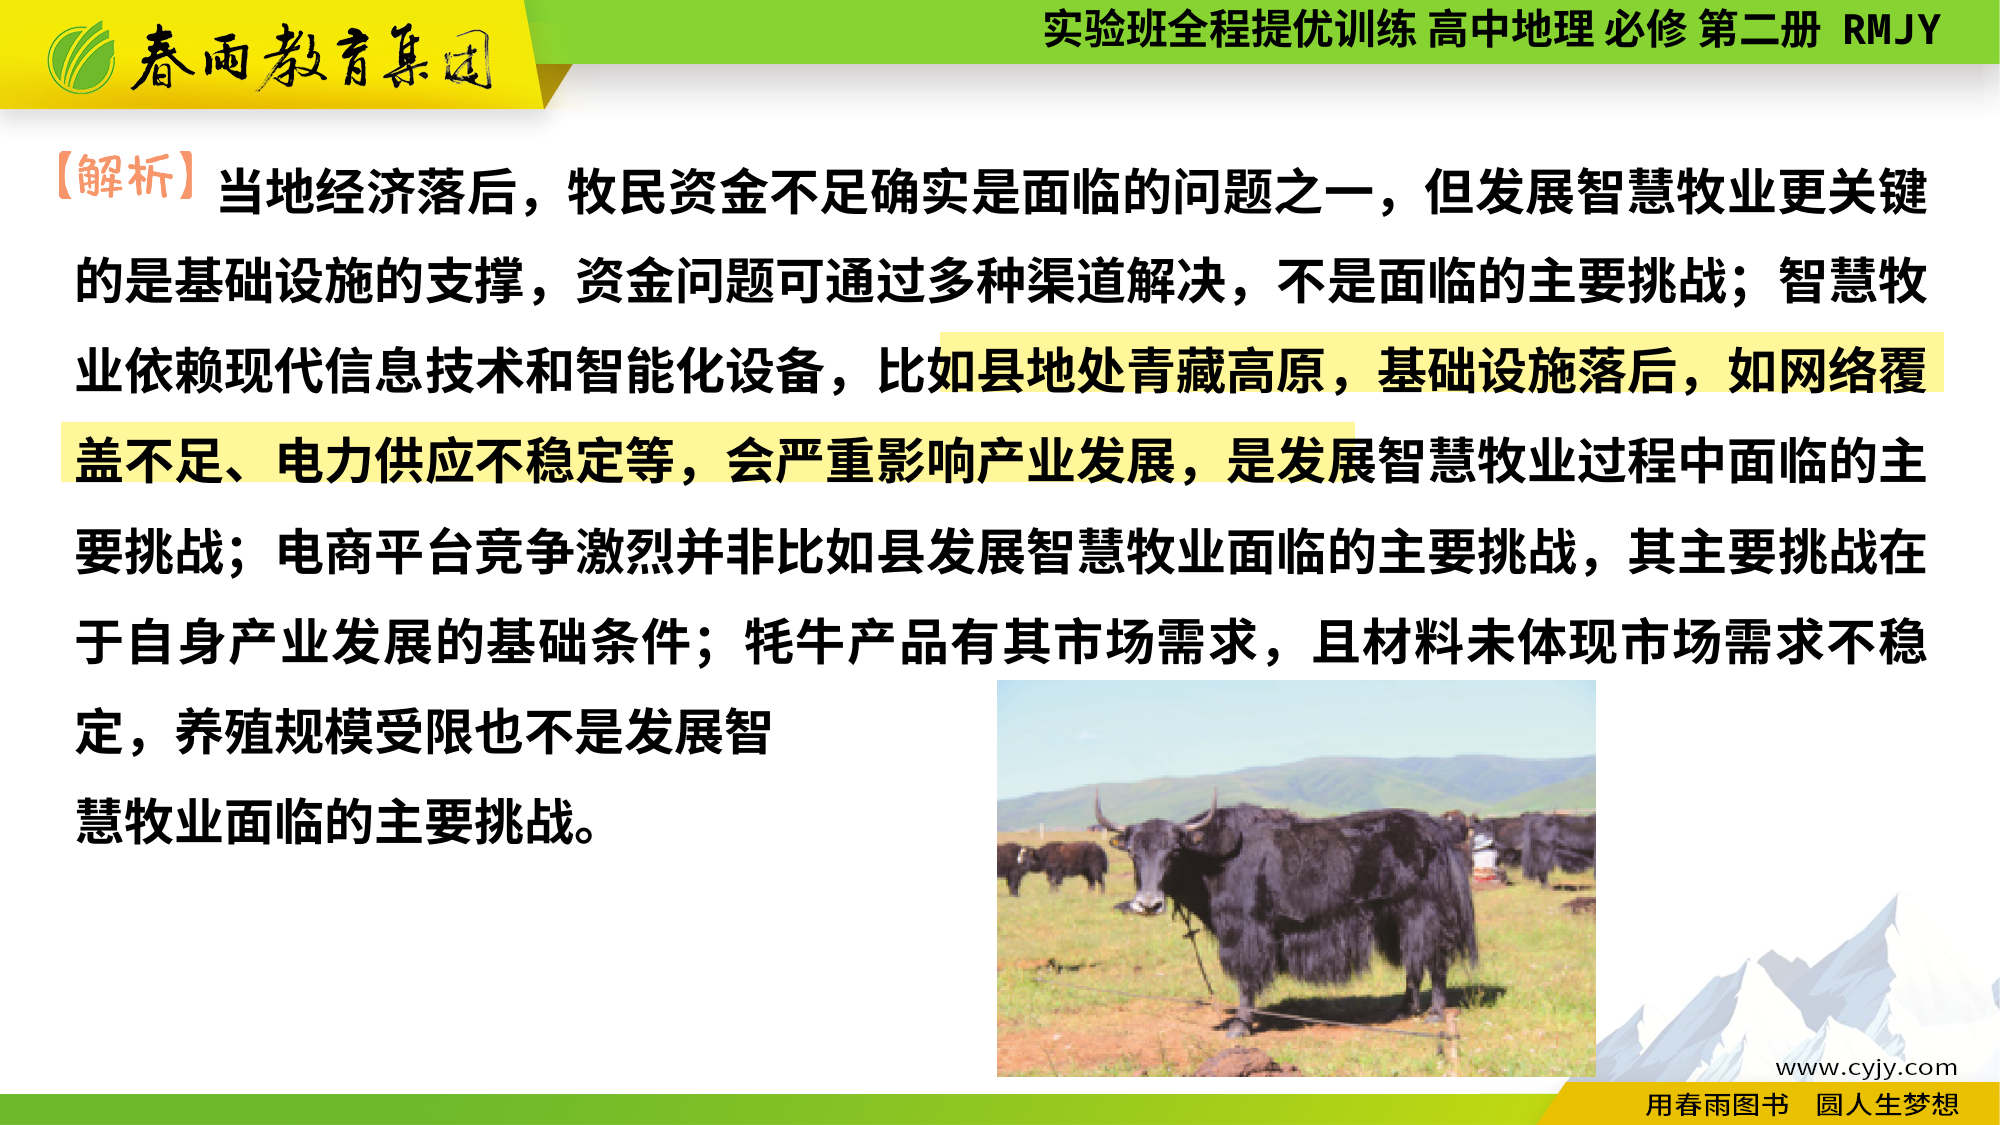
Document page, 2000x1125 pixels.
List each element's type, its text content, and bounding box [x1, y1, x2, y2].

picture [0, 0, 2000, 1125]
list 当地经济落后，牧民资金不足确实是面临的问题之一，但发展智慧牧业更关键的是基础设施的支撑，资金问题可通过多种渠道解决，不是面临的主要挑战；智慧牧业依赖现代信息技术和智能化设备，比如县地处青藏高原，基础设施落后，如网络覆盖不足、电力供应不稳定等，会严重影响产业发展，是发展智慧牧业过程中面临的主要挑战；电商平台竞争激烈并非比如县发展智慧牧业面临的主要挑战，其主要挑战在于自身产业发展的基础条件；牦牛产品有其市场需求，且材料未体现市场需求不稳定，养殖规模受限也不是发展智 慧牧业面临的主要挑战。 [59, 122, 1944, 854]
